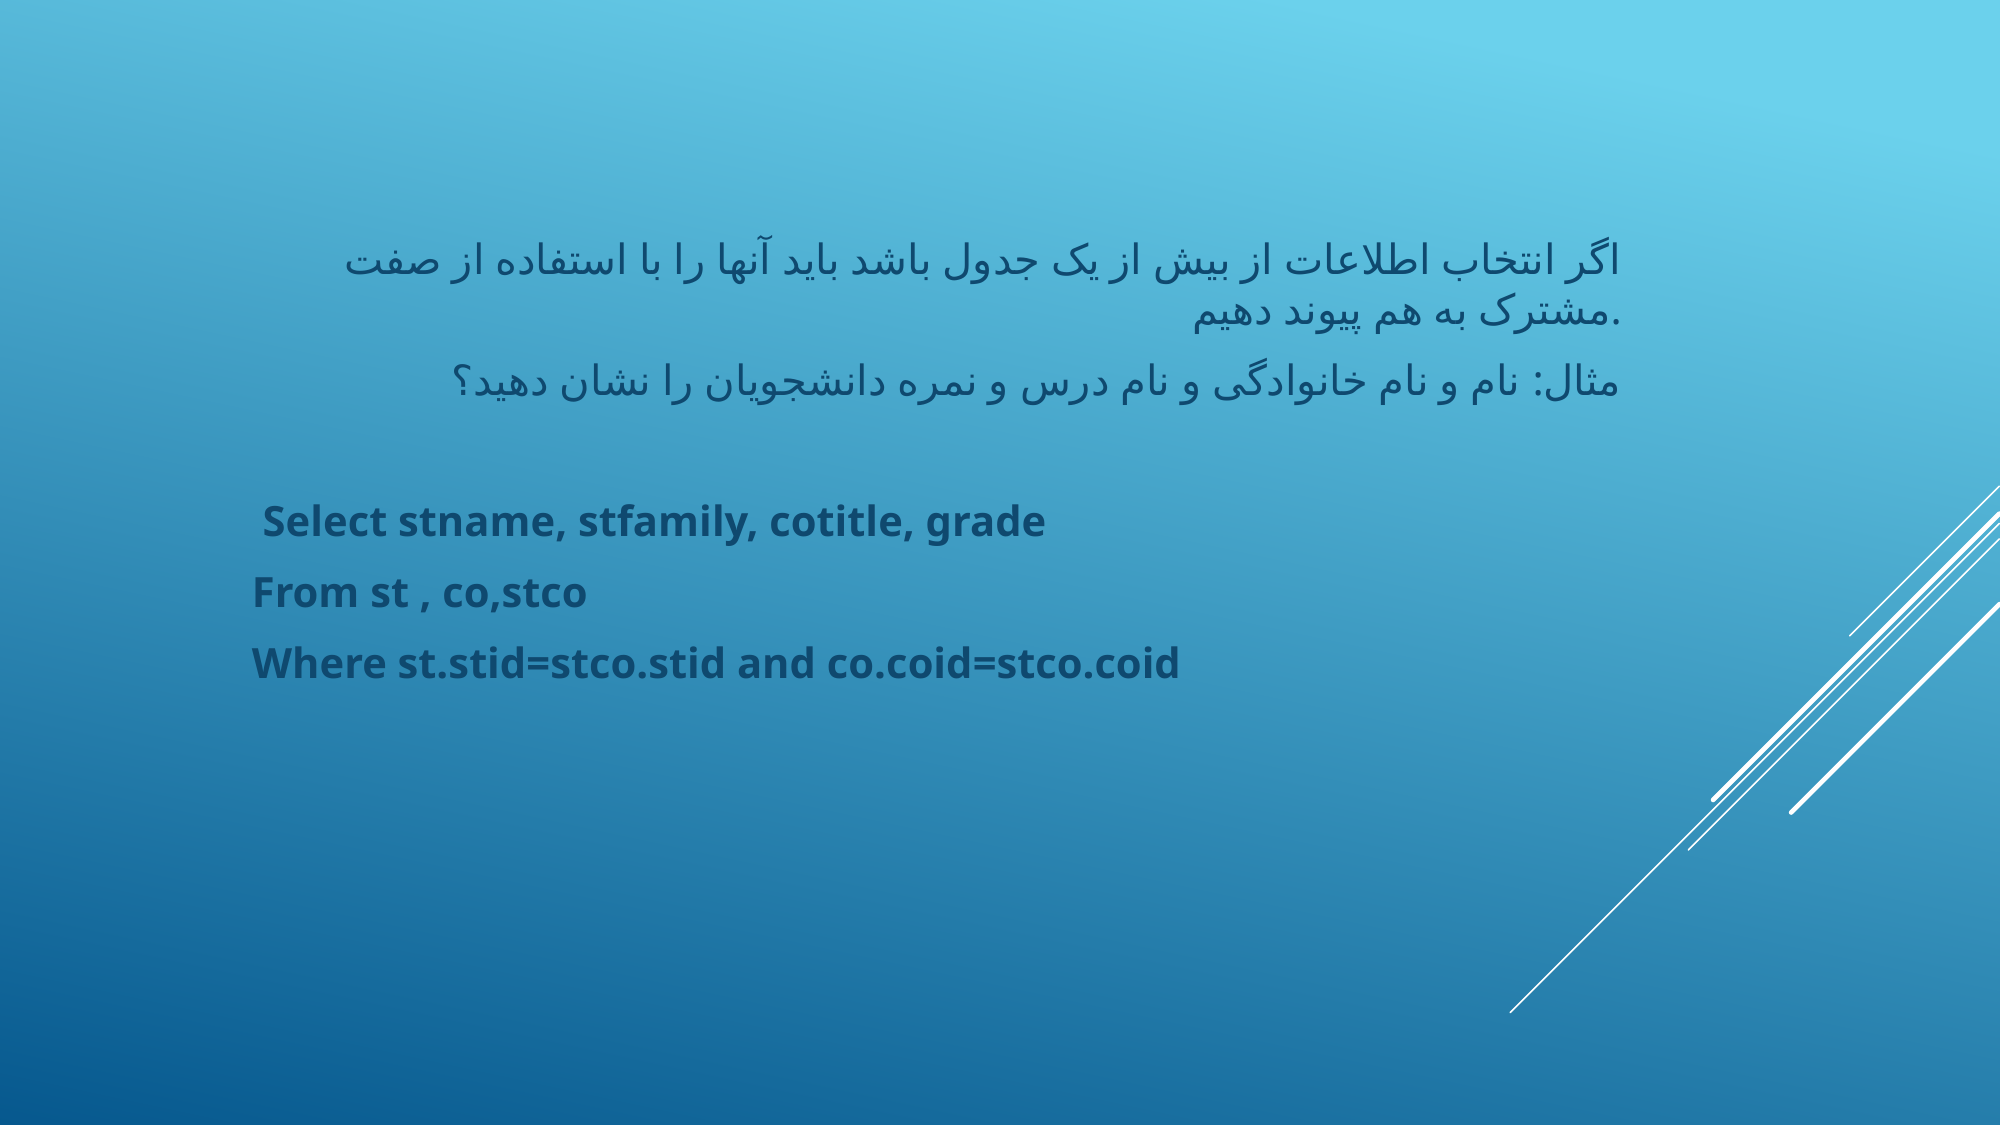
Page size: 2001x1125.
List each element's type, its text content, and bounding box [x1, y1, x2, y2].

list اگر انتخاب اطلاعات از بیش از یک جدول باشد باید آنها را با استفاده از صفت مشترک به هم پیوند دهیم. مثال: نام و نام خانوادگی و نام درس و نمره دانشجویان را نشان دهید؟ Select stname, stfamily, cotitle, grade From st , co,stco Where st.stid=stco.stid and co.coid=stco.coid [236, 163, 1637, 757]
